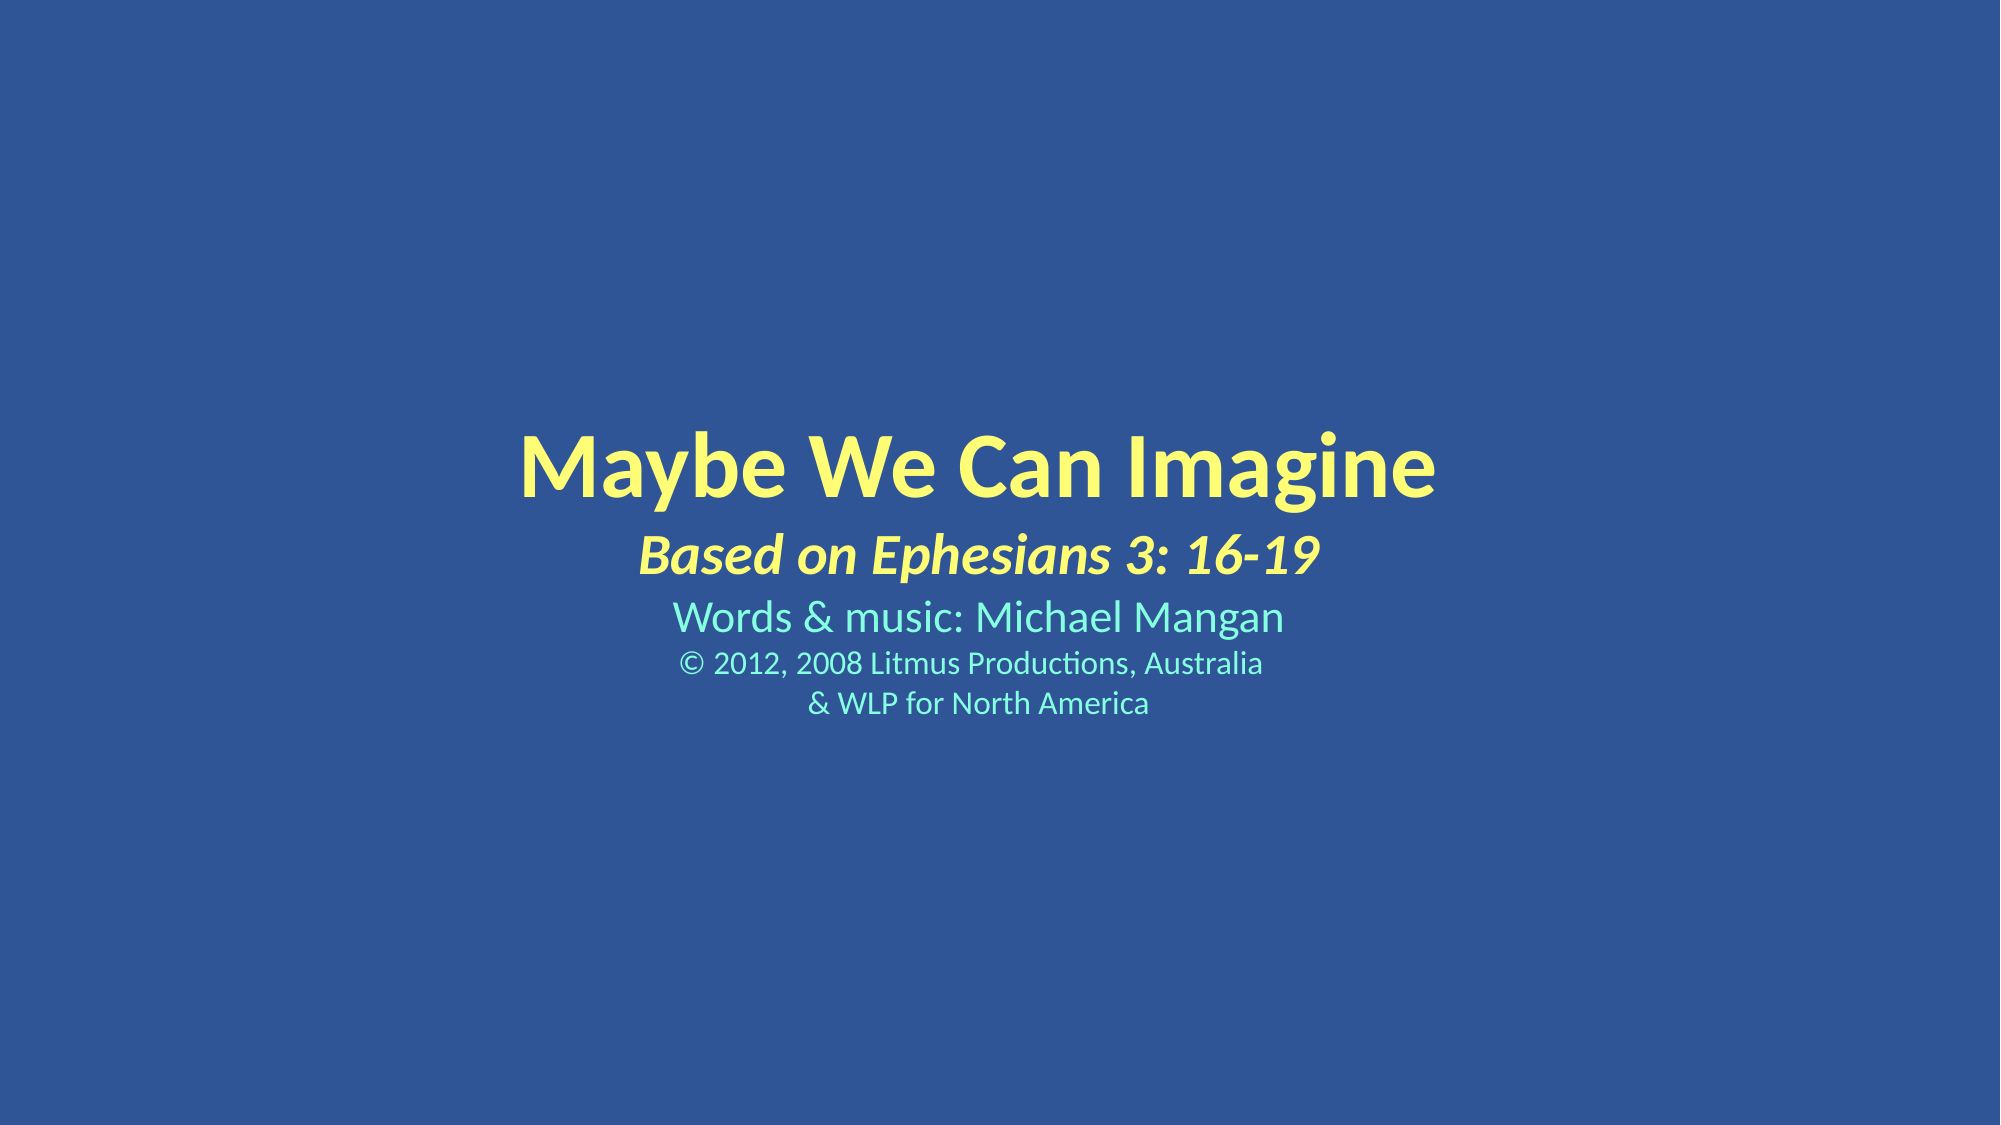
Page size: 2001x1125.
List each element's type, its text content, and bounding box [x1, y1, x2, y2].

text_box Maybe We Can Imagine Based on Ephesians 3: 16-19 Words & music: Michael Mangan © 2012, 2008 Litmus Productions, Australia & WLP for North America [291, 403, 1667, 722]
